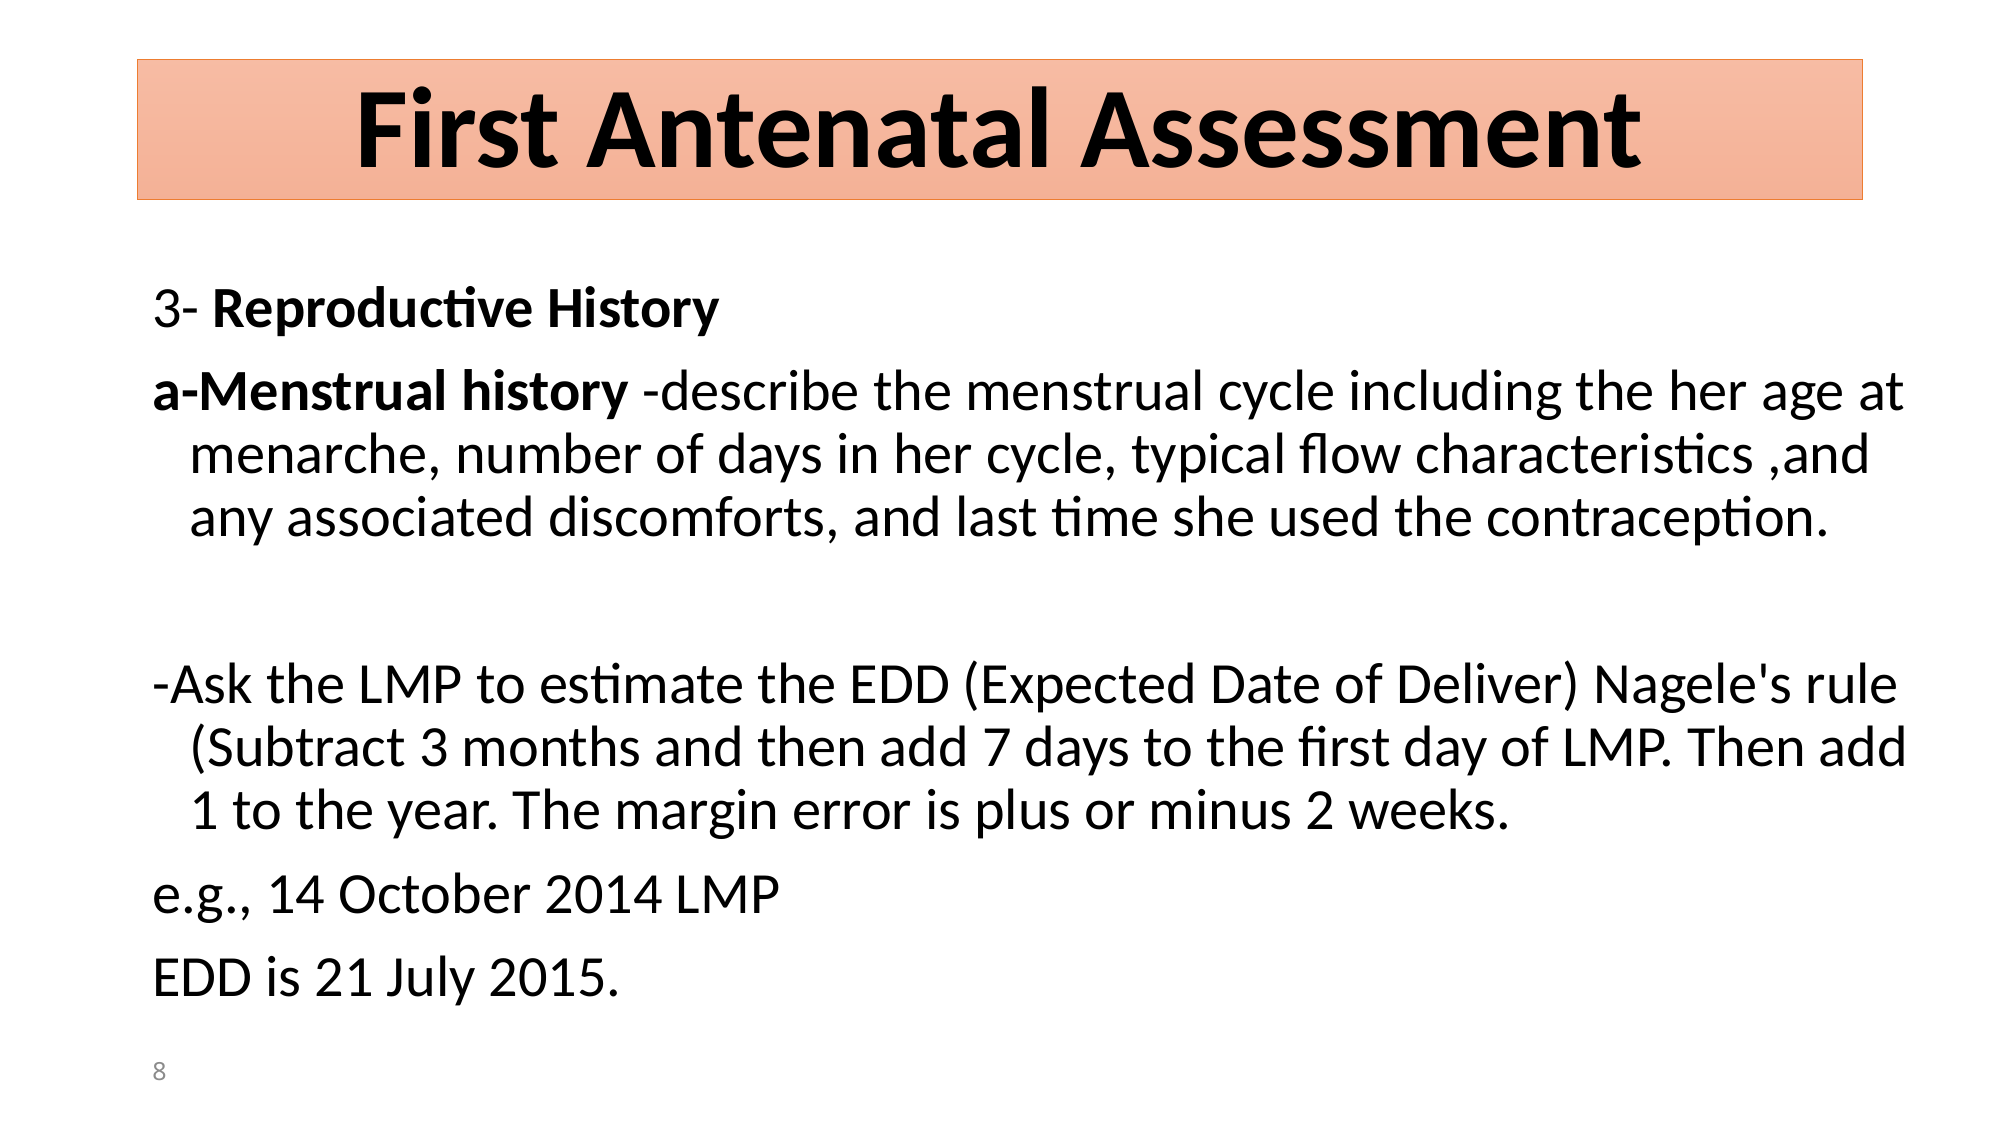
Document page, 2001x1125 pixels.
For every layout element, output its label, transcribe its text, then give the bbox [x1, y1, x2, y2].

title First Antenatal Assessment [137, 59, 1863, 200]
list 3- Reproductive History a-Menstrual history -describe the menstrual cycle including the her age at menarche, number of days in her cycle, typical flow characteristics ,and any associated discomforts, and last time she used the contraception. -Ask the LMP to estimate the EDD (Expected Date of Deliver) Nagele's rule (Subtract 3 months and then add 7 days to the first day of LMP. Then add 1 to the year. The margin error is plus or minus 2 weeks. e.g., 14 October 2014 LMP EDD is 21 July 2015. [137, 269, 1954, 1125]
slide_number 8 [137, 1042, 588, 1103]
